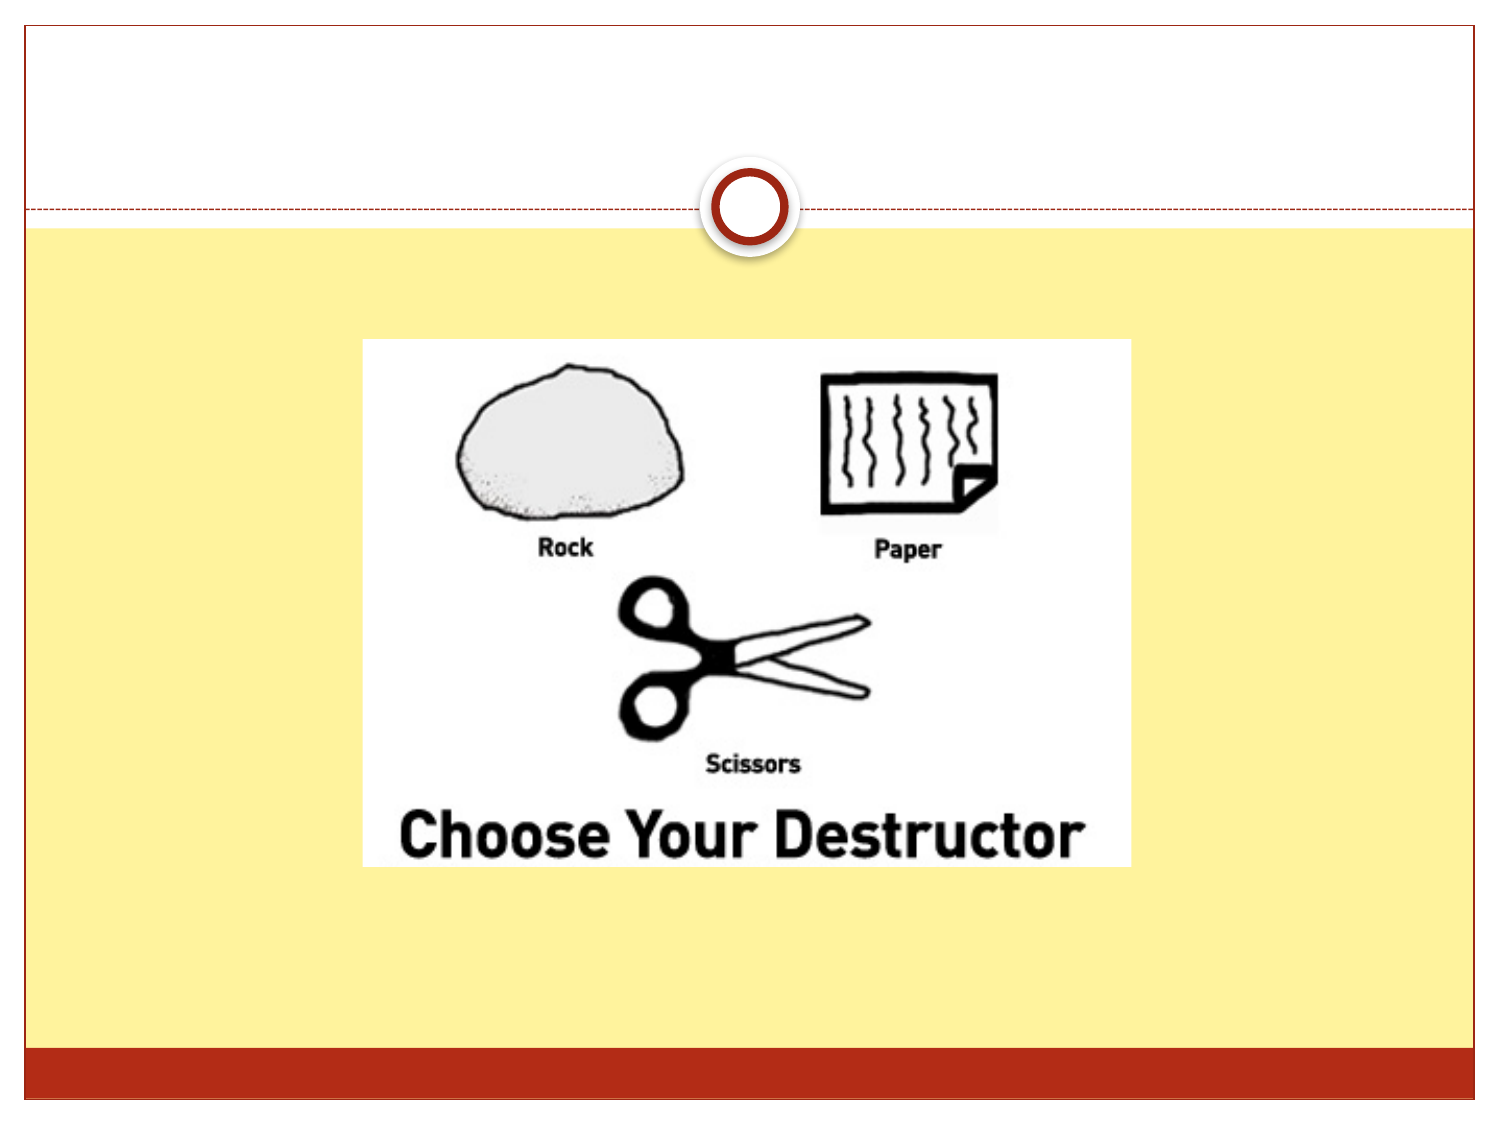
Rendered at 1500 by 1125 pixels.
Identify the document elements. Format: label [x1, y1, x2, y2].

list [362, 338, 1132, 868]
